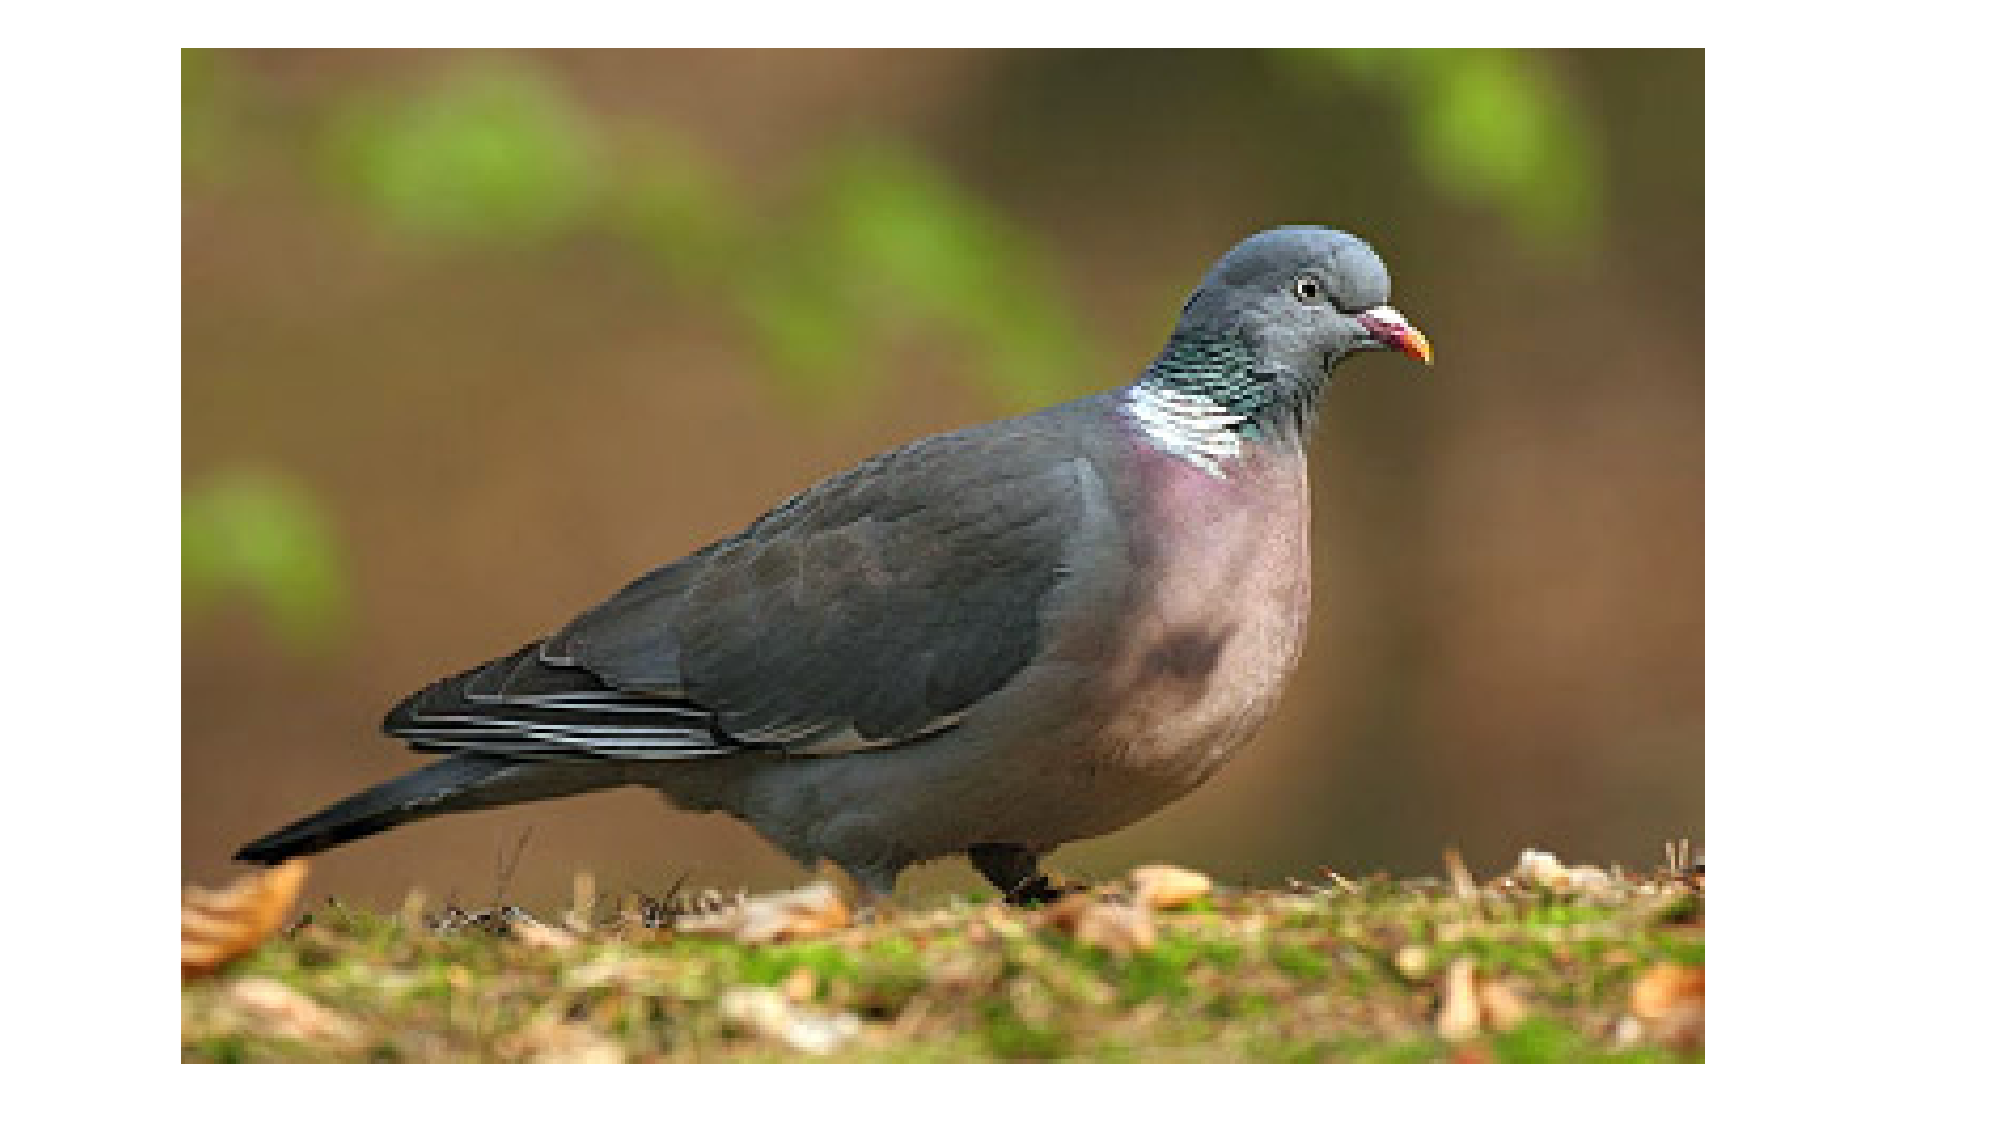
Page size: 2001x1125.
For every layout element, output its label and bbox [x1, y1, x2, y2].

list [181, 48, 1705, 1064]
